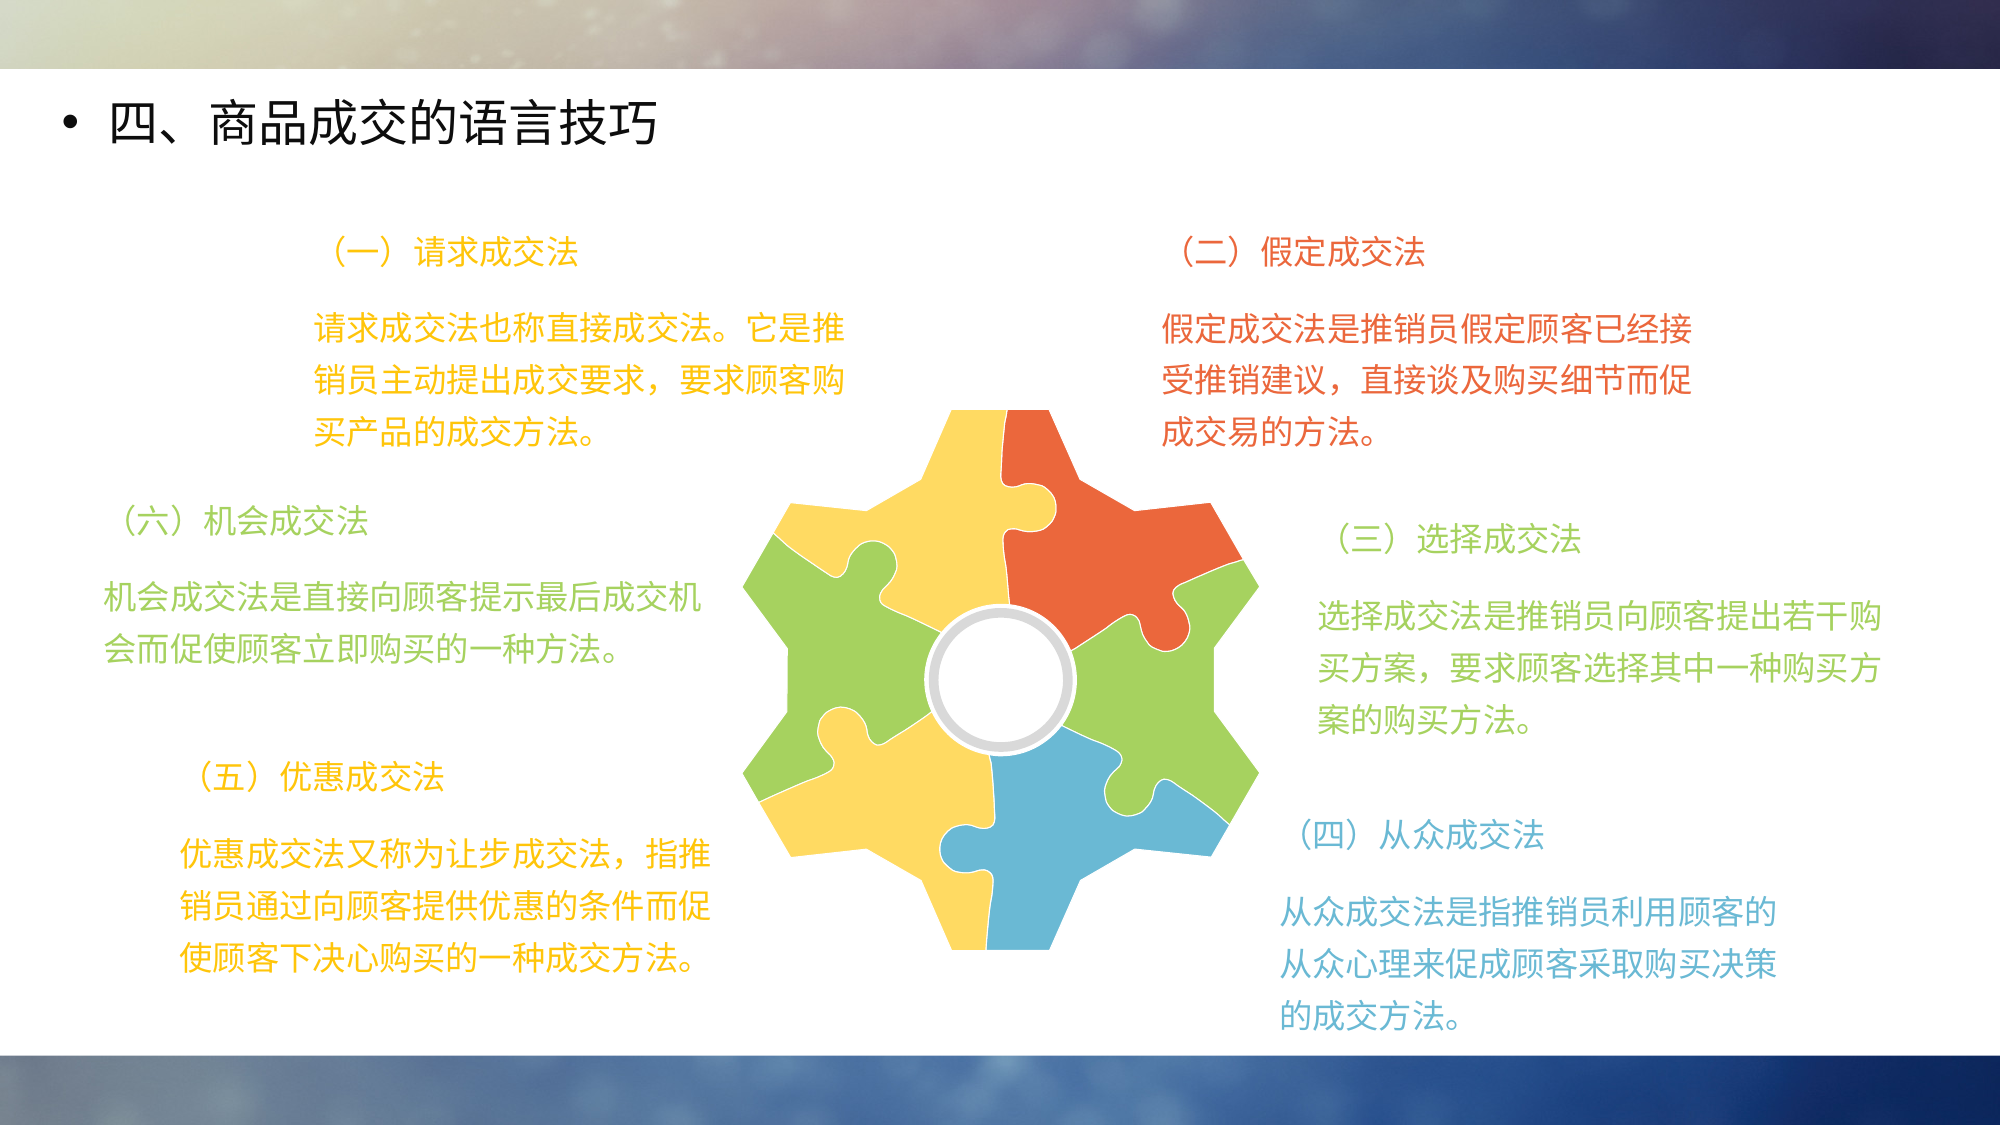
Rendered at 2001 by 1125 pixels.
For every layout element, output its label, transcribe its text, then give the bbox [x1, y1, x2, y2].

text_box （六）机会成交法 机会成交法是直接向顾客提示最后成交机会而促使顾客立即购买的一种方法。 [88, 493, 725, 676]
text_box 四、商品成交的语言技巧 [46, 84, 691, 160]
text_box （二）假定成交法 假定成交法是推销员假定顾客已经接受推销建议，直接谈及购买细节而促成交易的方法。 [1146, 209, 1732, 459]
text_box （三）选择成交法 选择成交法是推销员向顾客提出若干购买方案，要求顾客选择其中一种购买方案的购买方法。 [1302, 497, 1921, 746]
text_box （一）请求成交法 请求成交法也称直接成交法。它是推销员主动提出成交要求，要求顾客购买产品的成交方法。 [298, 195, 867, 459]
text_box （四）从众成交法 从众成交法是指推销员利用顾客的从众心理来促成顾客采取购买决策的成交方法。 [1264, 784, 1809, 1043]
text_box [940, 725, 1230, 951]
text_box [758, 707, 995, 951]
text_box [773, 409, 1056, 633]
text_box [933, 612, 1068, 747]
text_box [741, 533, 942, 802]
text_box [1001, 409, 1244, 651]
picture [0, 1056, 2000, 1125]
text_box [1061, 559, 1260, 825]
picture [0, 0, 2000, 69]
text_box （五）优惠成交法 优惠成交法又称为让步成交法，指推销员通过向顾客提供优惠的条件而促使顾客下决心购买的一种成交方法。 [165, 747, 742, 985]
